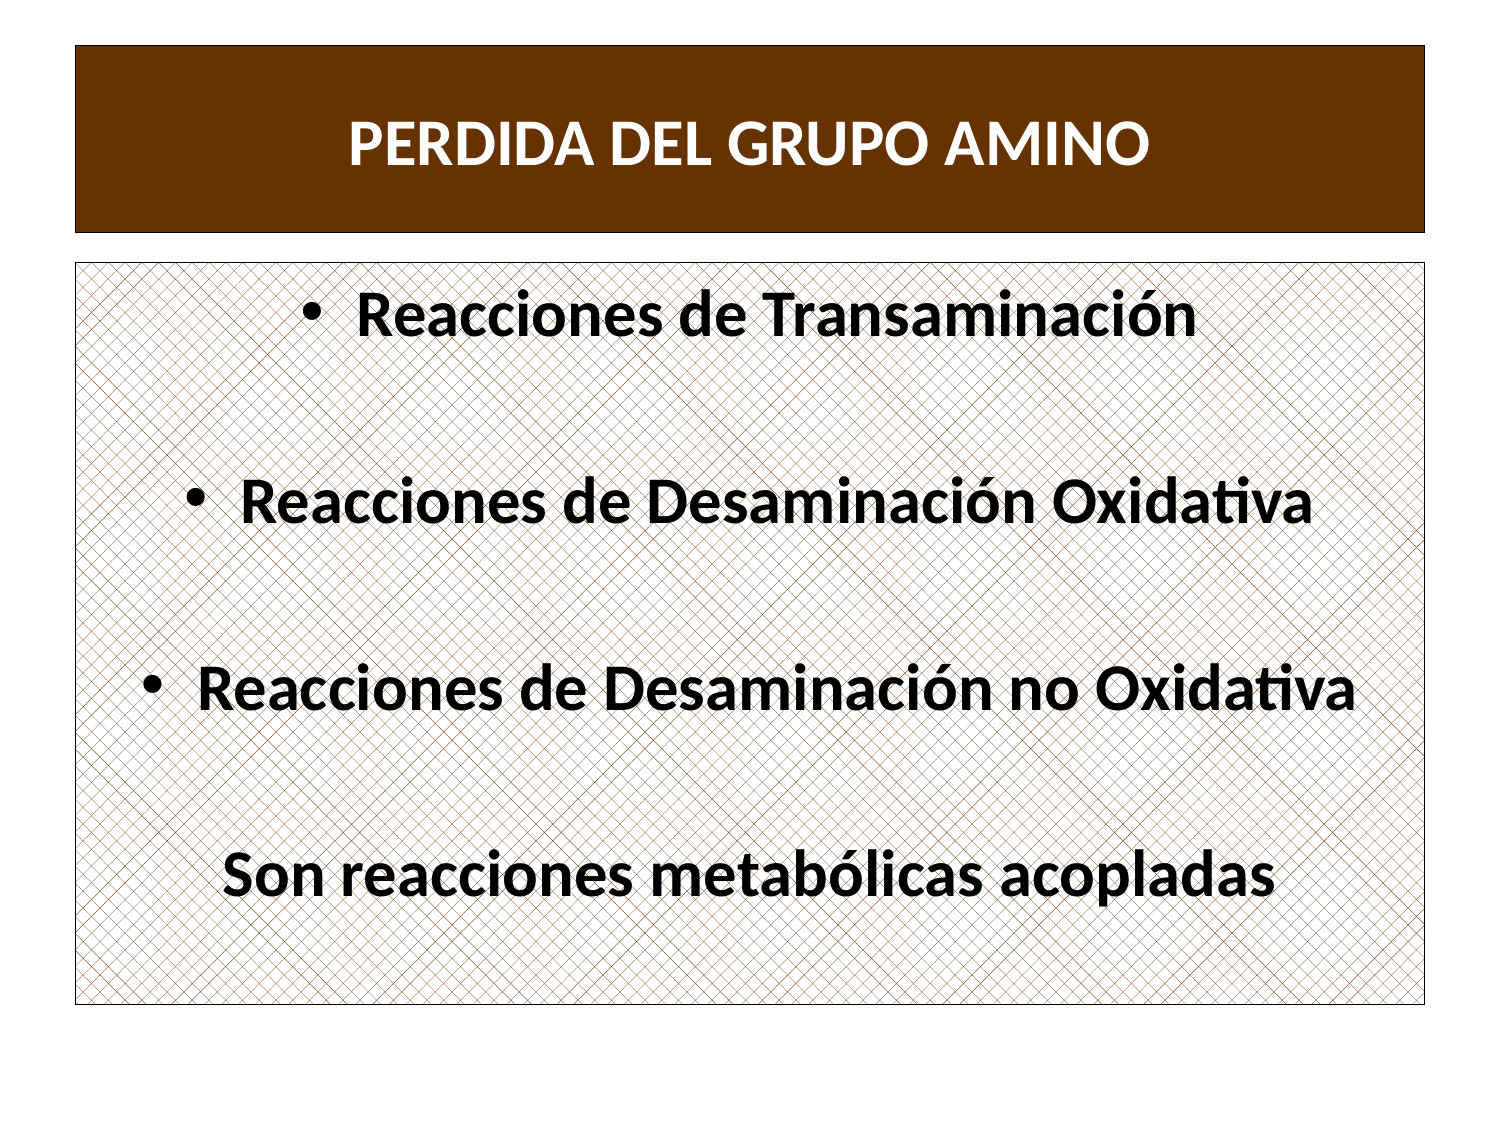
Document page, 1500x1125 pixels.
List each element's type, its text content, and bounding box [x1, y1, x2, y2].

title PERDIDA DEL GRUPO AMINO [75, 45, 1425, 233]
list Reacciones de Transaminación Reacciones de Desaminación Oxidativa Reacciones de Desaminación no Oxidativa Son reacciones metabólicas acopladas [75, 262, 1425, 1005]
